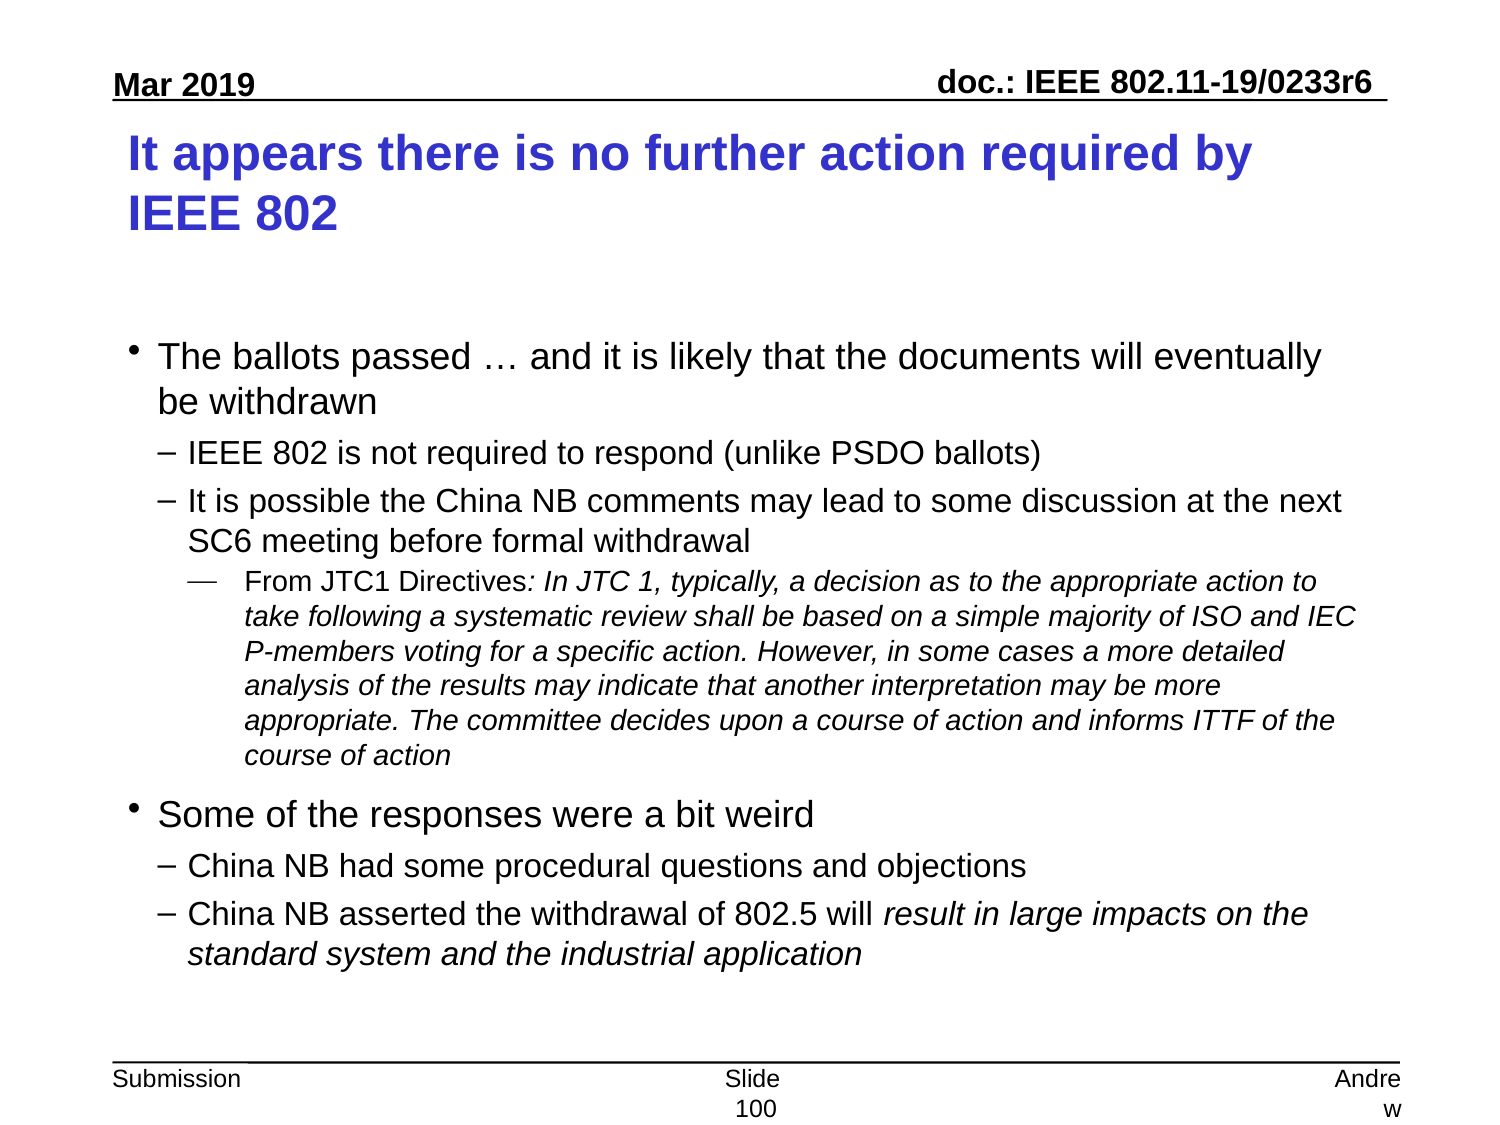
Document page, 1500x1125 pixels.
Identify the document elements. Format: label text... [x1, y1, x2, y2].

slide_number Slide 100 [709, 1061, 803, 1093]
list The ballots passed … and it is likely that the documents will eventually be withdrawn IEEE 802 is not required to respond (unlike PSDO ballots) It is possible the China NB comments may lead to some discussion at the next SC6 meeting before formal withdrawal From JTC1 Directives: In JTC 1, typically, a decision as to the appropriate action to take following a systematic review shall be based on a simple majority of ISO and IEC P-members voting for a specific action. However, in some cases a more detailed analysis of the results may indicate that another interpretation may be more appropriate. The committee decides upon a course of action and informs ITTF of the course of action Some of the responses were a bit weird China NB had some procedural questions and objections China NB asserted the withdrawal of 802.5 will result in large impacts on the standard system and the industrial application [112, 324, 1388, 1000]
title It appears there is no further action required by IEEE 802 [112, 112, 1388, 288]
footer Andrew Myles, Cisco [1320, 1061, 1402, 1093]
